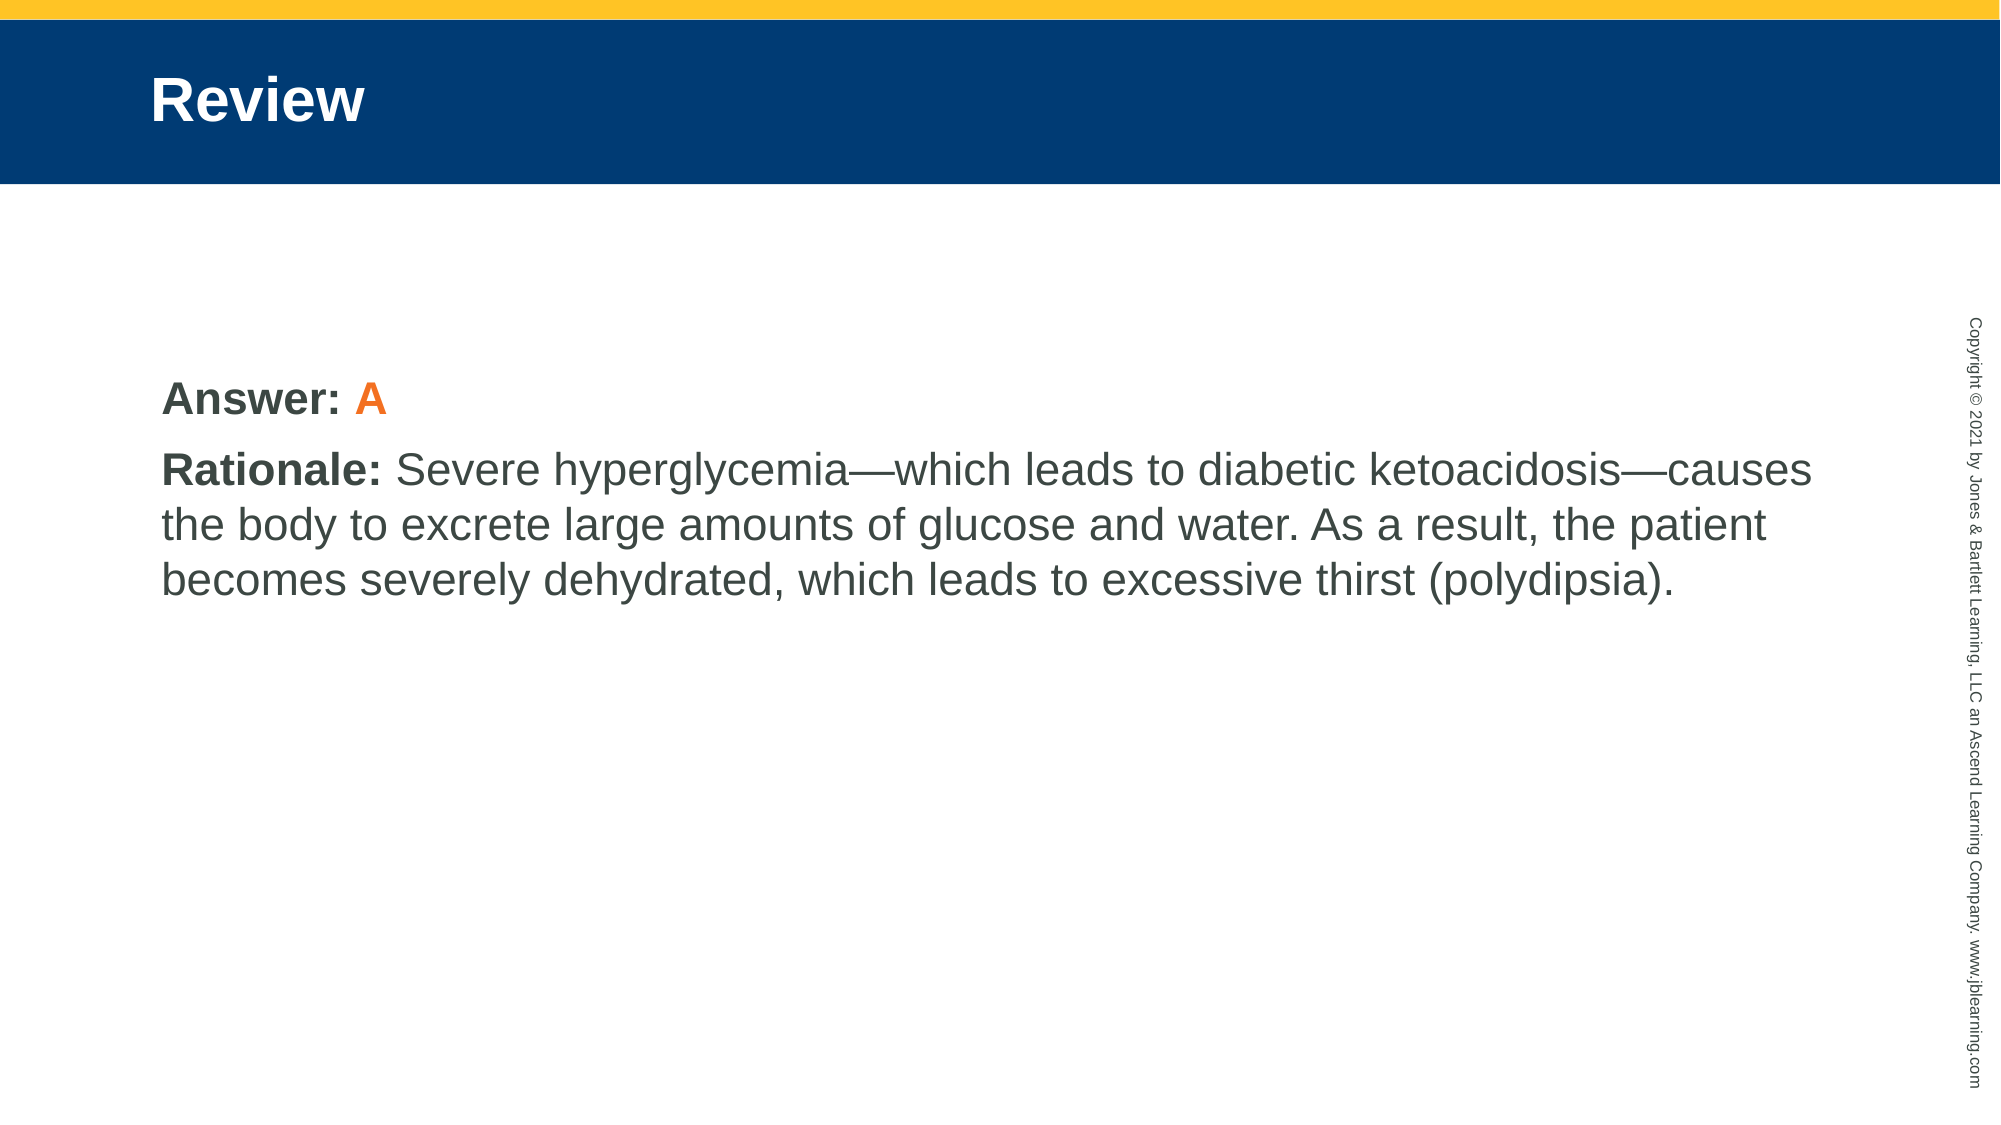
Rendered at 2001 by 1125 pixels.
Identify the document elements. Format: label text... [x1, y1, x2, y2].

list Answer: A Rationale: Severe hyperglycemia—which leads to diabetic ketoacidosis—causes the body to excrete large amounts of glucose and water. As a result, the patient becomes severely dehydrated, which leads to excessive thirst (polydipsia). [146, 361, 1859, 1016]
title Review [0, 19, 2000, 185]
